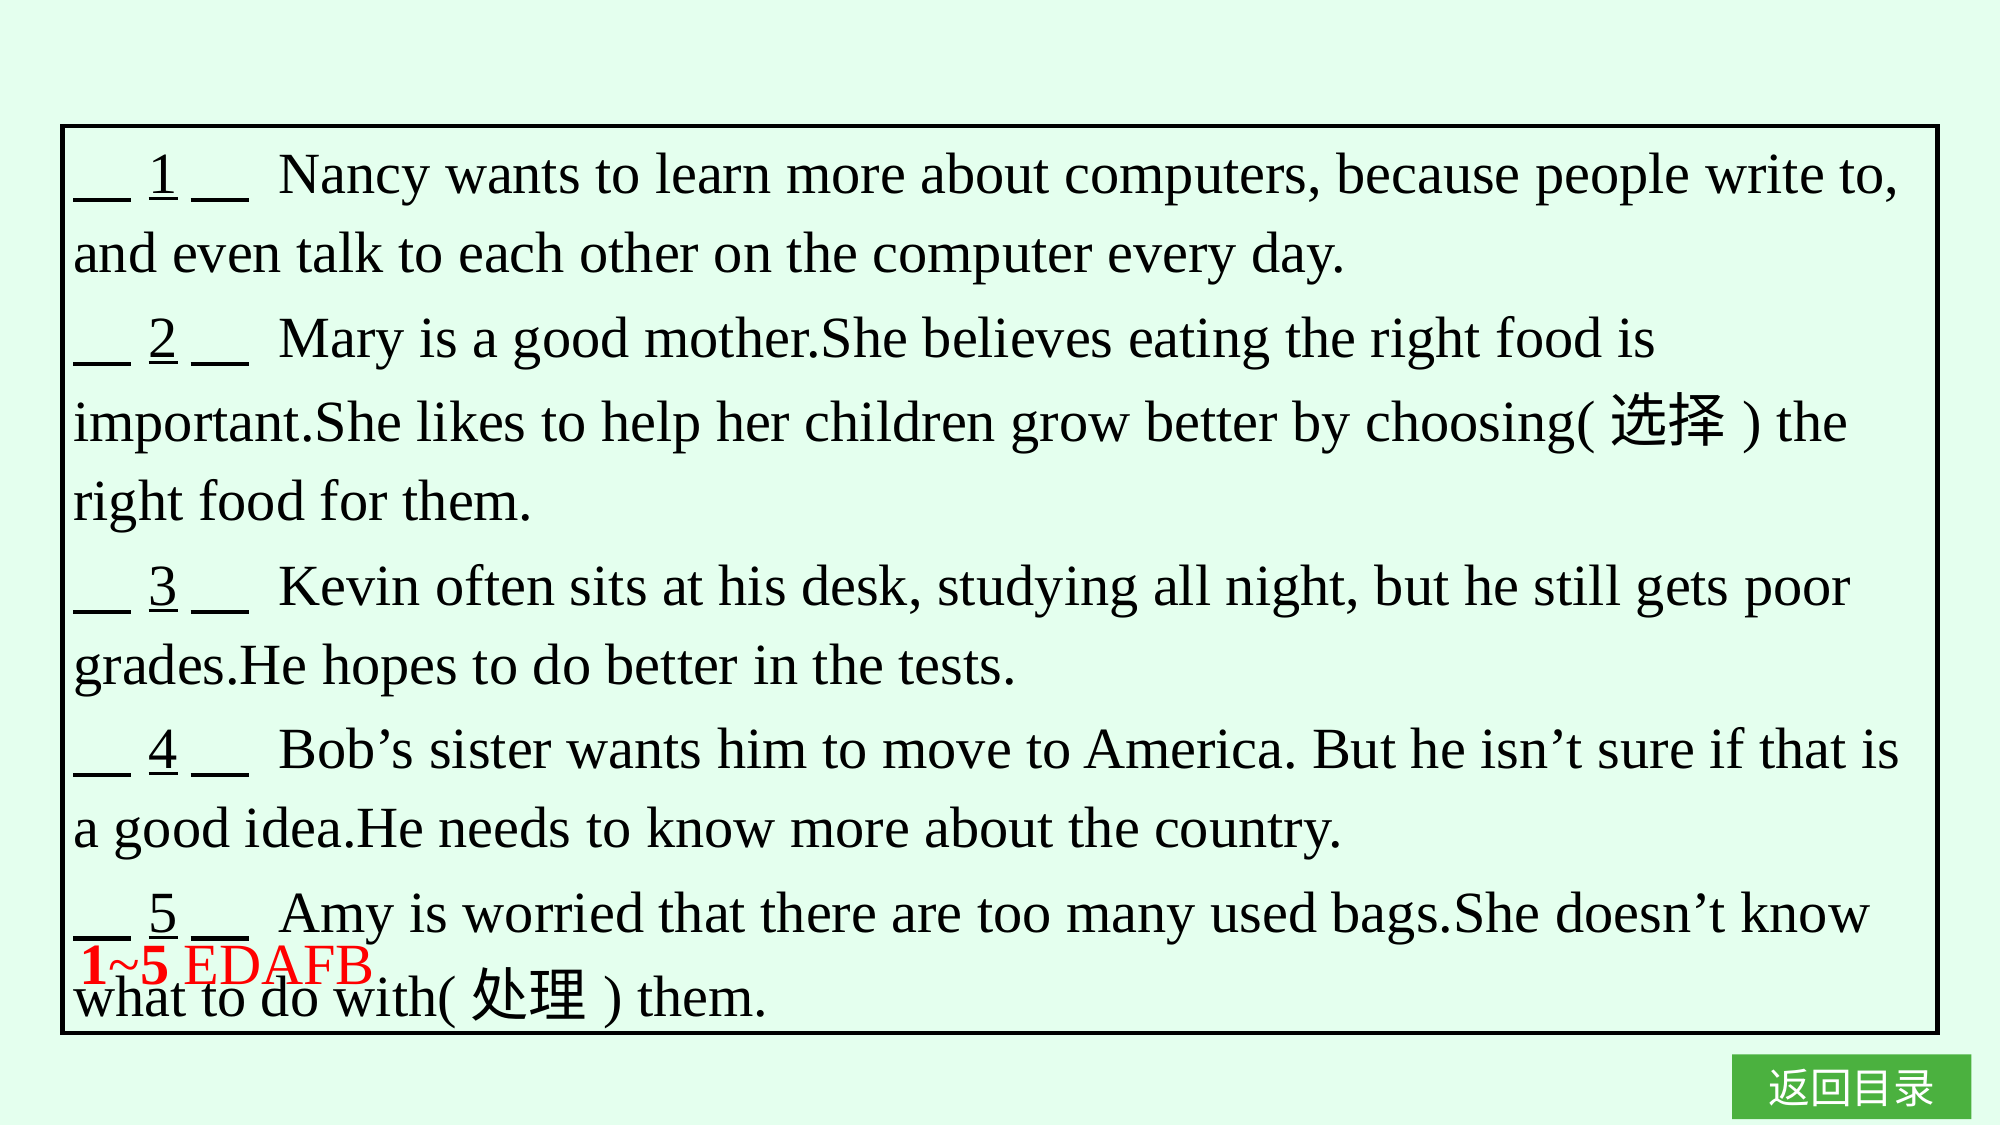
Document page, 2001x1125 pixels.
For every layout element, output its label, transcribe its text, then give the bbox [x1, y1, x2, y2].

table_header 1 Nancy wants to learn more about computers, because people write to, and even talk to each other on the computer every day. 2 Mary is a good mother.She believes eating the right food is important.She likes to help her children grow better by choosing(选择) the right food for them. 3 Kevin often sits at his desk, studying all night, but he still gets poor grades.He hopes to do better in the tests. 4 Bob’s sister wants him to move to America. But he isn’t sure if that is a good idea.He needs to know more about the country. 5 Amy is worried that there are too many used bags.She doesn’t know what to do with(处理) them. [65, 128, 1935, 1031]
text_box 1~5 EDAFB [64, 898, 404, 1004]
